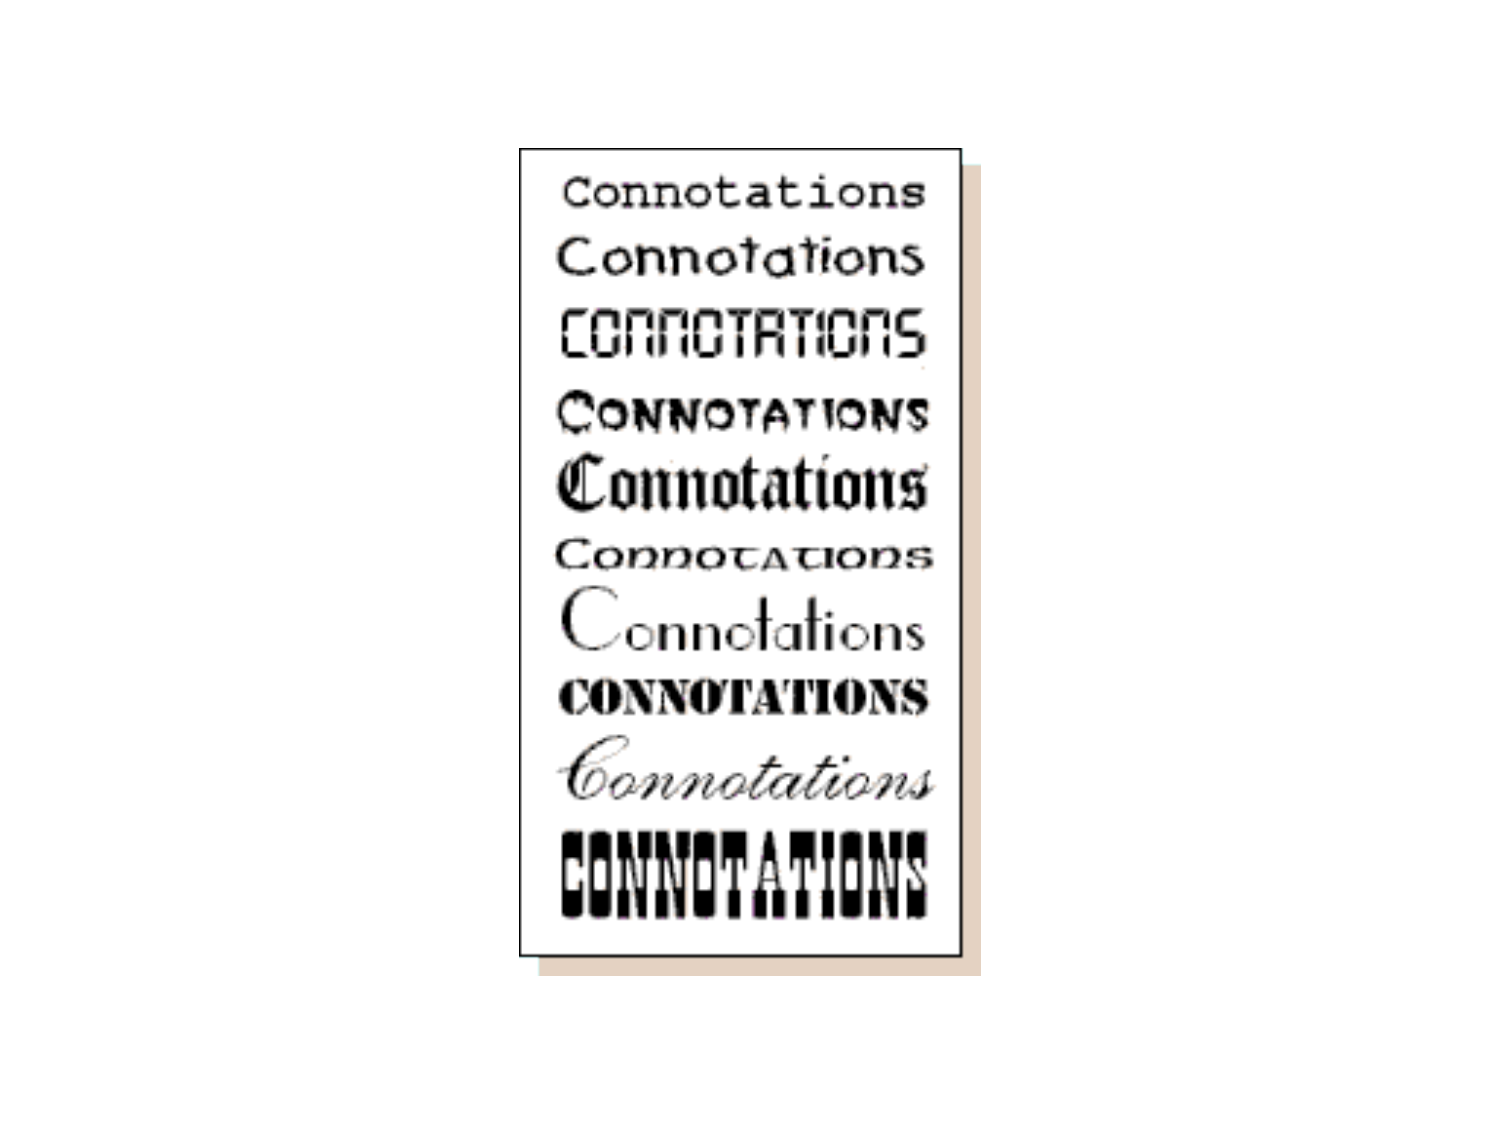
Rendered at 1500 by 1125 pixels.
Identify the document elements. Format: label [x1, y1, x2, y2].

picture [518, 148, 982, 977]
